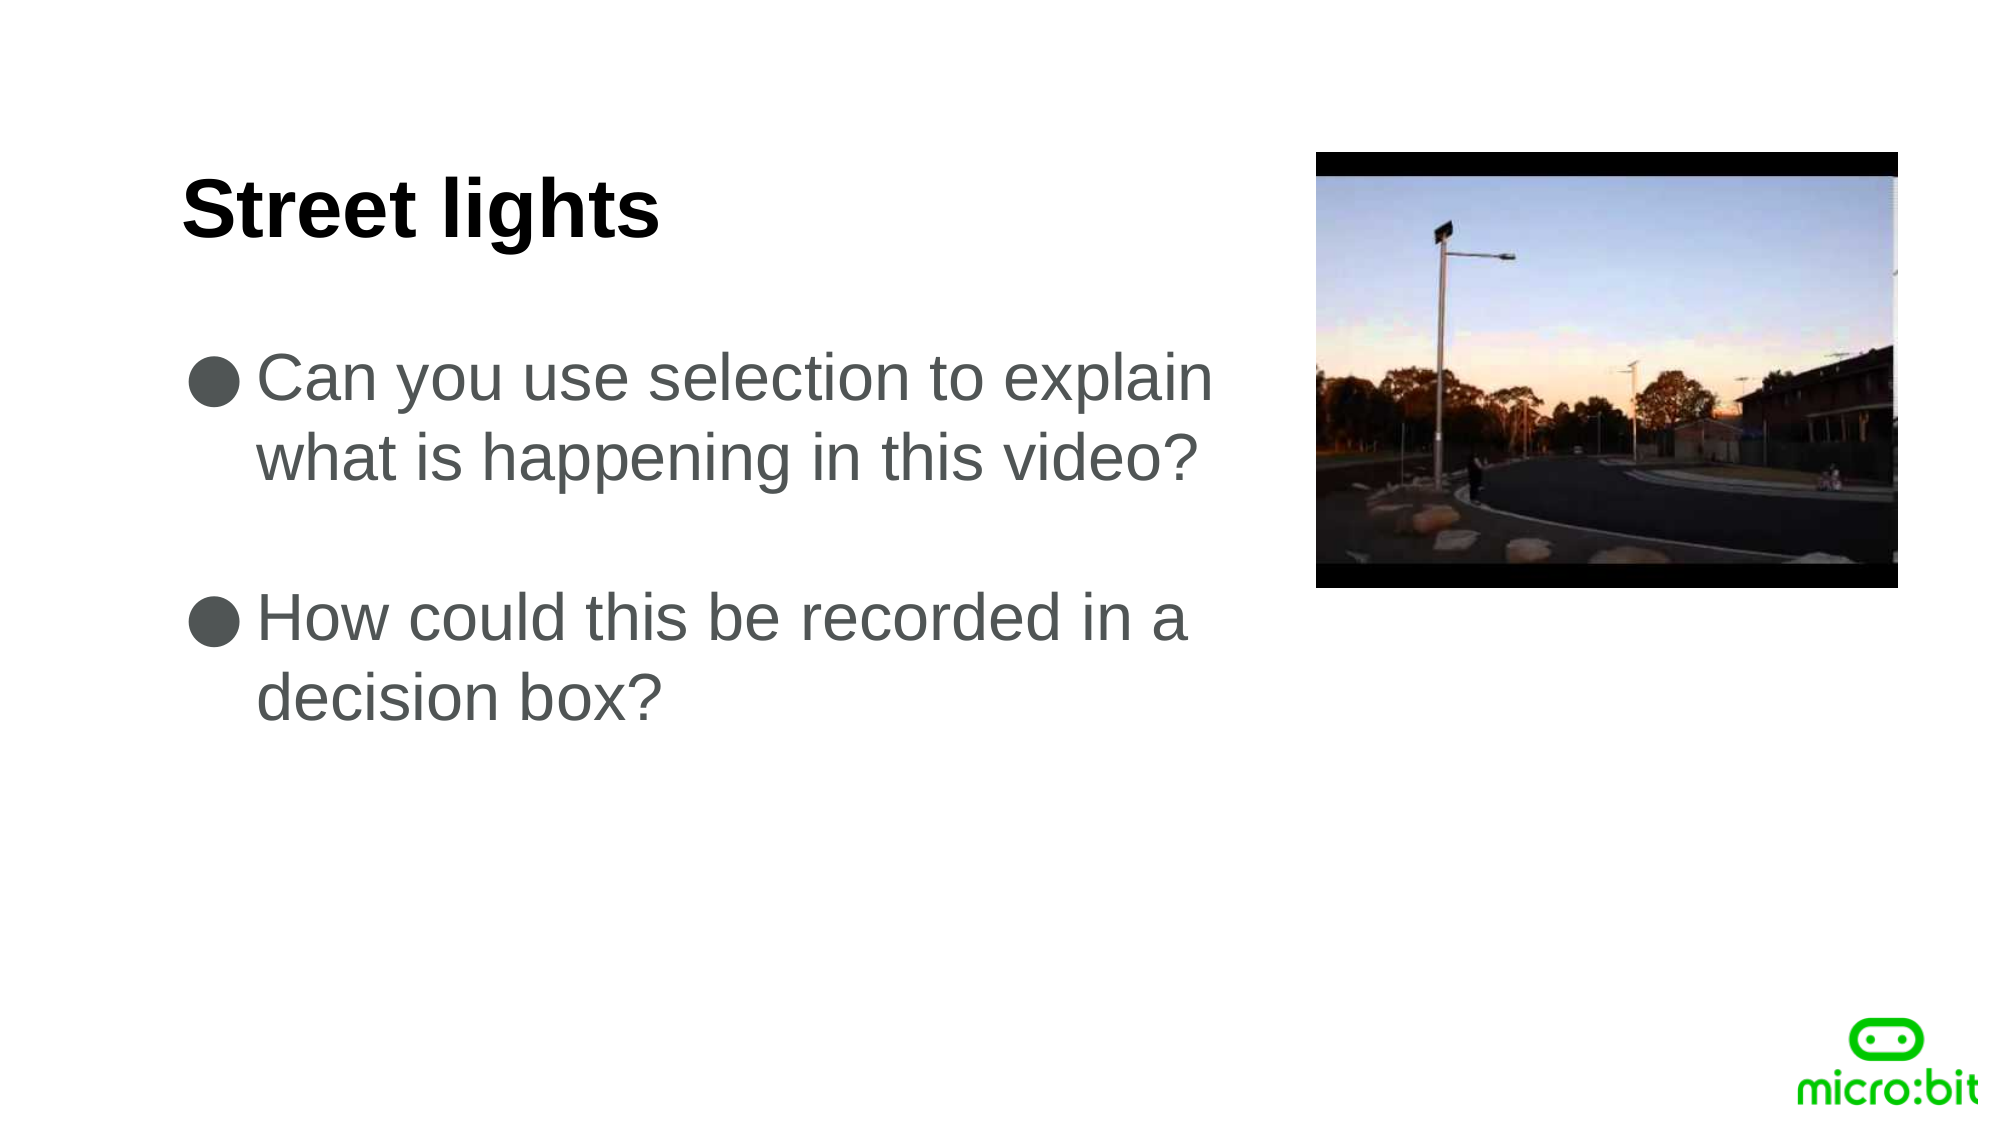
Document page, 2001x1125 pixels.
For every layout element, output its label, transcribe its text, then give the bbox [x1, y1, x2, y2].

picture [1797, 1017, 1978, 1106]
picture [1316, 151, 1899, 589]
text_box Street lights Can you use selection to explain what is happening in this video? How could this be recorded in a decision box? [166, 60, 1369, 884]
